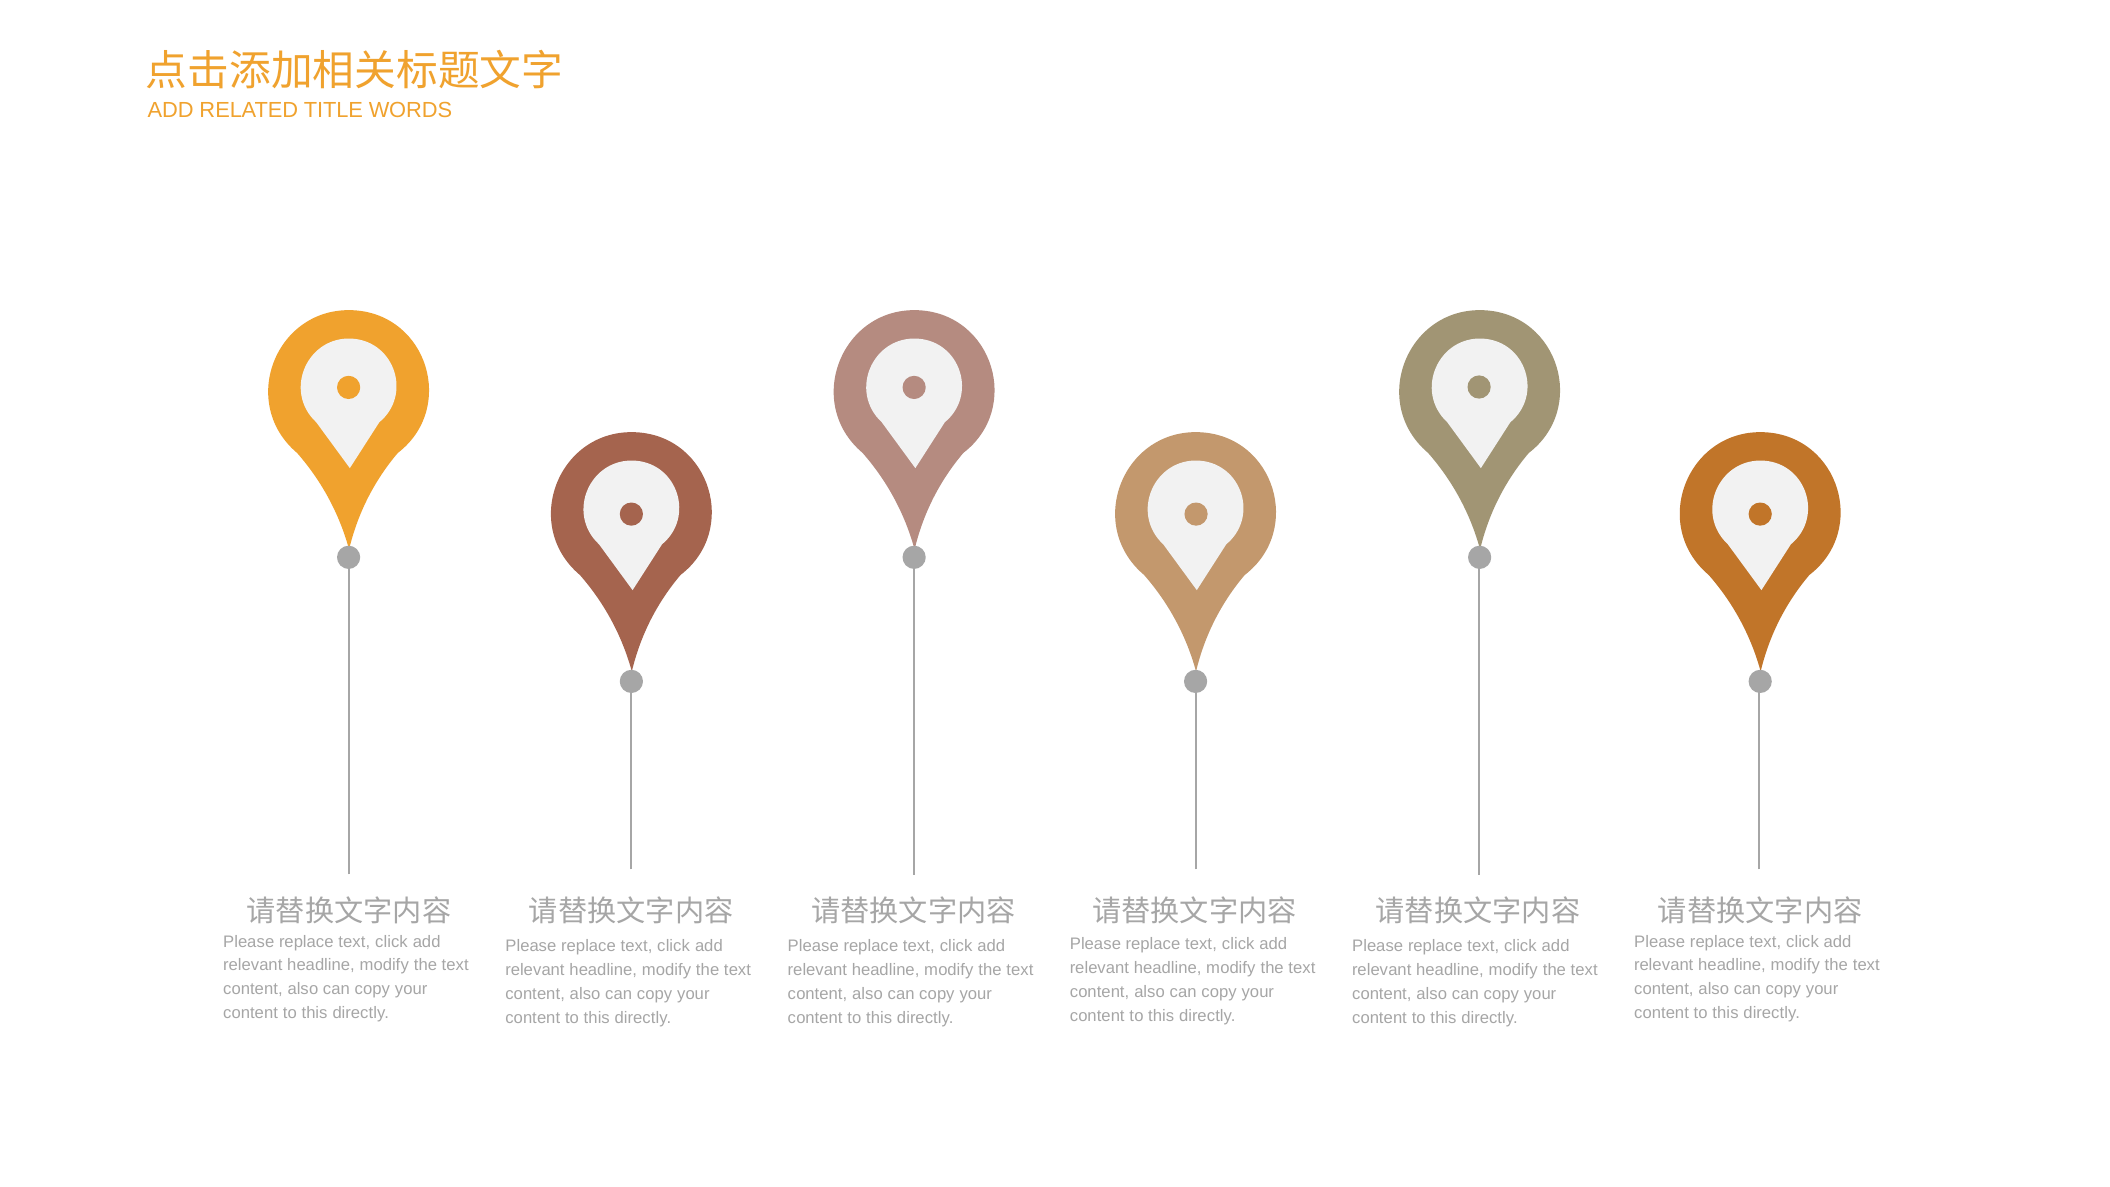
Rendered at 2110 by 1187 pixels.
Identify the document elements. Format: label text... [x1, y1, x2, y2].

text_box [1351, 310, 1604, 1027]
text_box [223, 310, 475, 1022]
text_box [1069, 432, 1322, 1024]
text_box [787, 310, 1040, 1027]
text_box ADD RELATED TITLE WORDS [147, 96, 453, 123]
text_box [1634, 432, 1887, 1022]
text_box 点击添加相关标题文字 [145, 43, 564, 95]
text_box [505, 432, 758, 1027]
